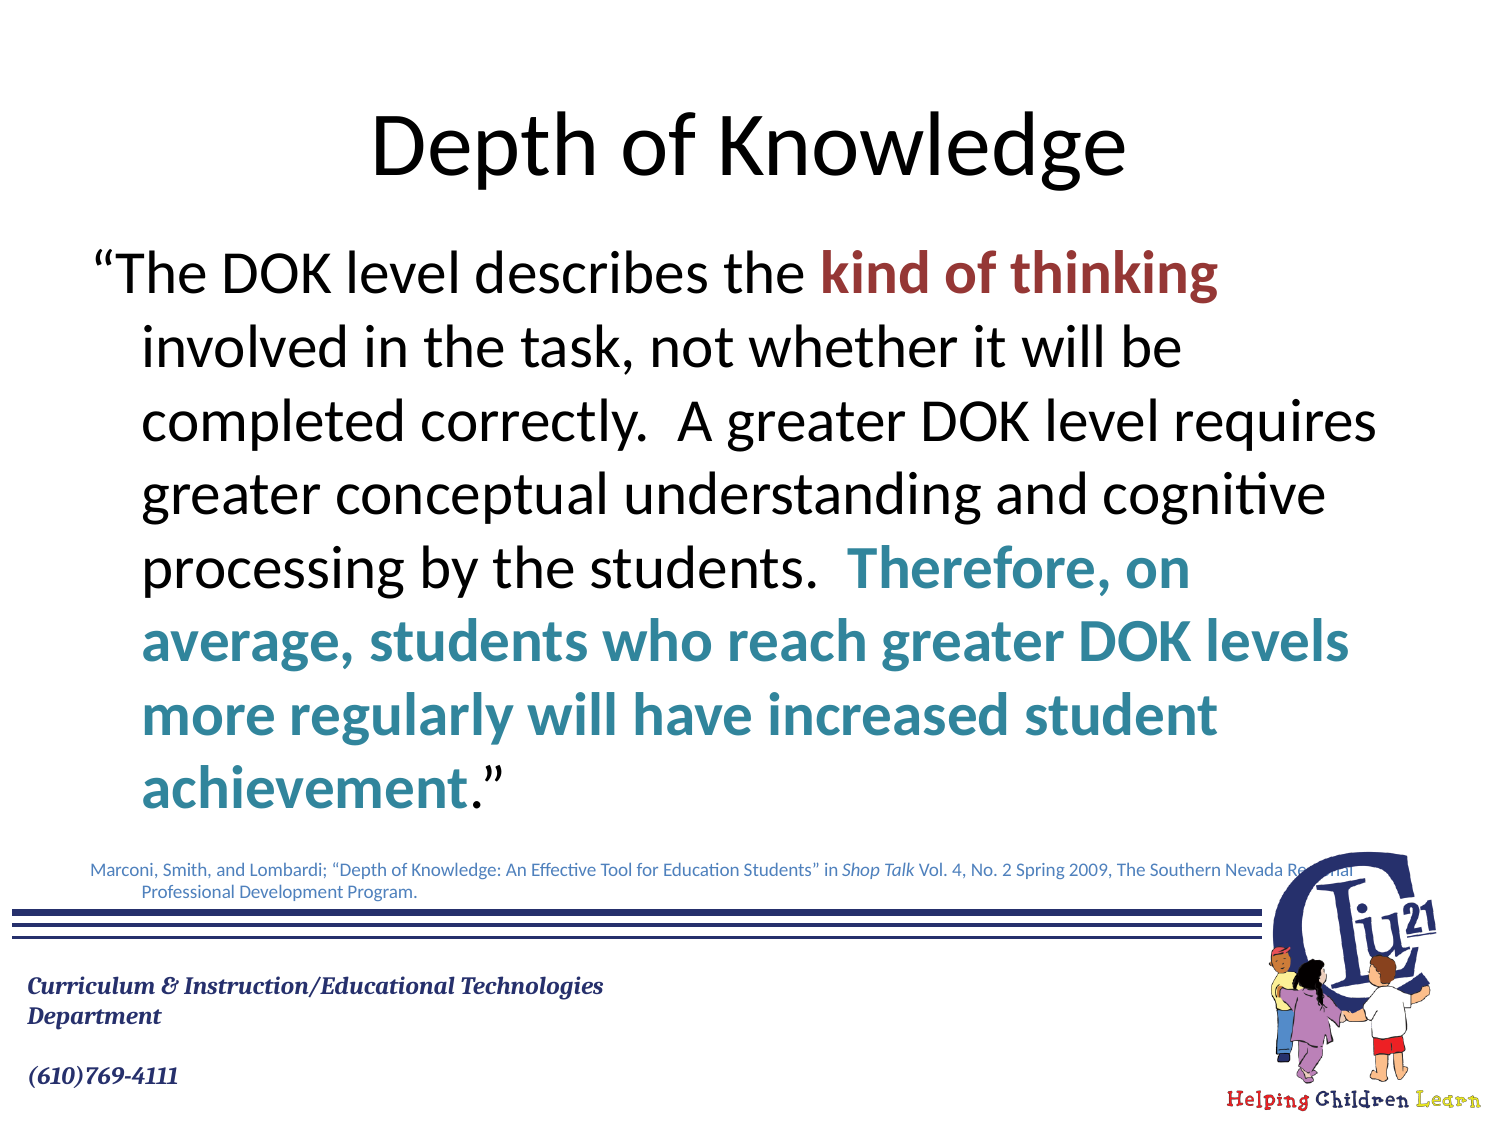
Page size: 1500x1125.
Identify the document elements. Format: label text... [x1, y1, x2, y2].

list “The DOK level describes the kind of thinking involved in the task, not whether it will be completed correctly. A greater DOK level requires greater conceptual understanding and cognitive processing by the students. Therefore, on average, students who reach greater DOK levels more regularly will have increased student achievement.” Marconi, Smith, and Lombardi; “Depth of Knowledge: An Effective Tool for Education Students” in Shop Talk Vol. 4, No. 2 Spring 2009, The Southern Nevada Regional Professional Development Program. [75, 224, 1413, 835]
title Depth of Knowledge [75, 45, 1425, 233]
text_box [12, 837, 1500, 1121]
